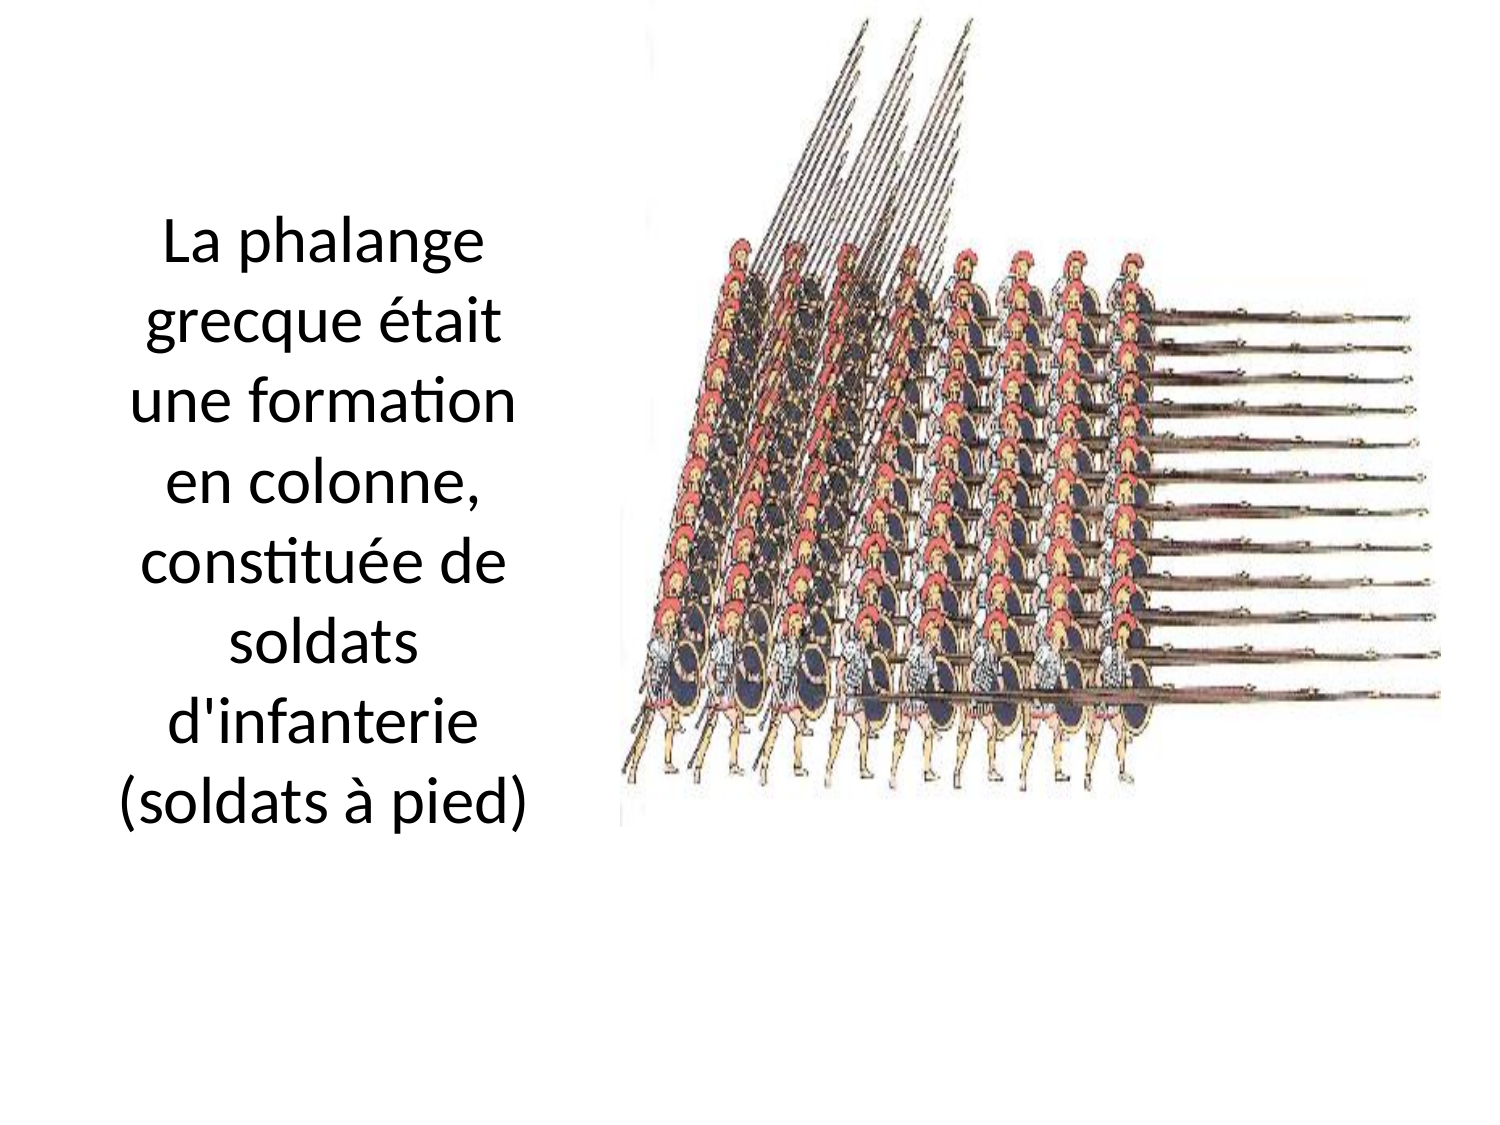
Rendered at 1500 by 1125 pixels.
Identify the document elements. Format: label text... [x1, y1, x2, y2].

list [619, 0, 1442, 828]
title La phalange grecque était une formation en colonne, constituée de soldats d'infanterie (soldats à pied) [75, 45, 573, 988]
